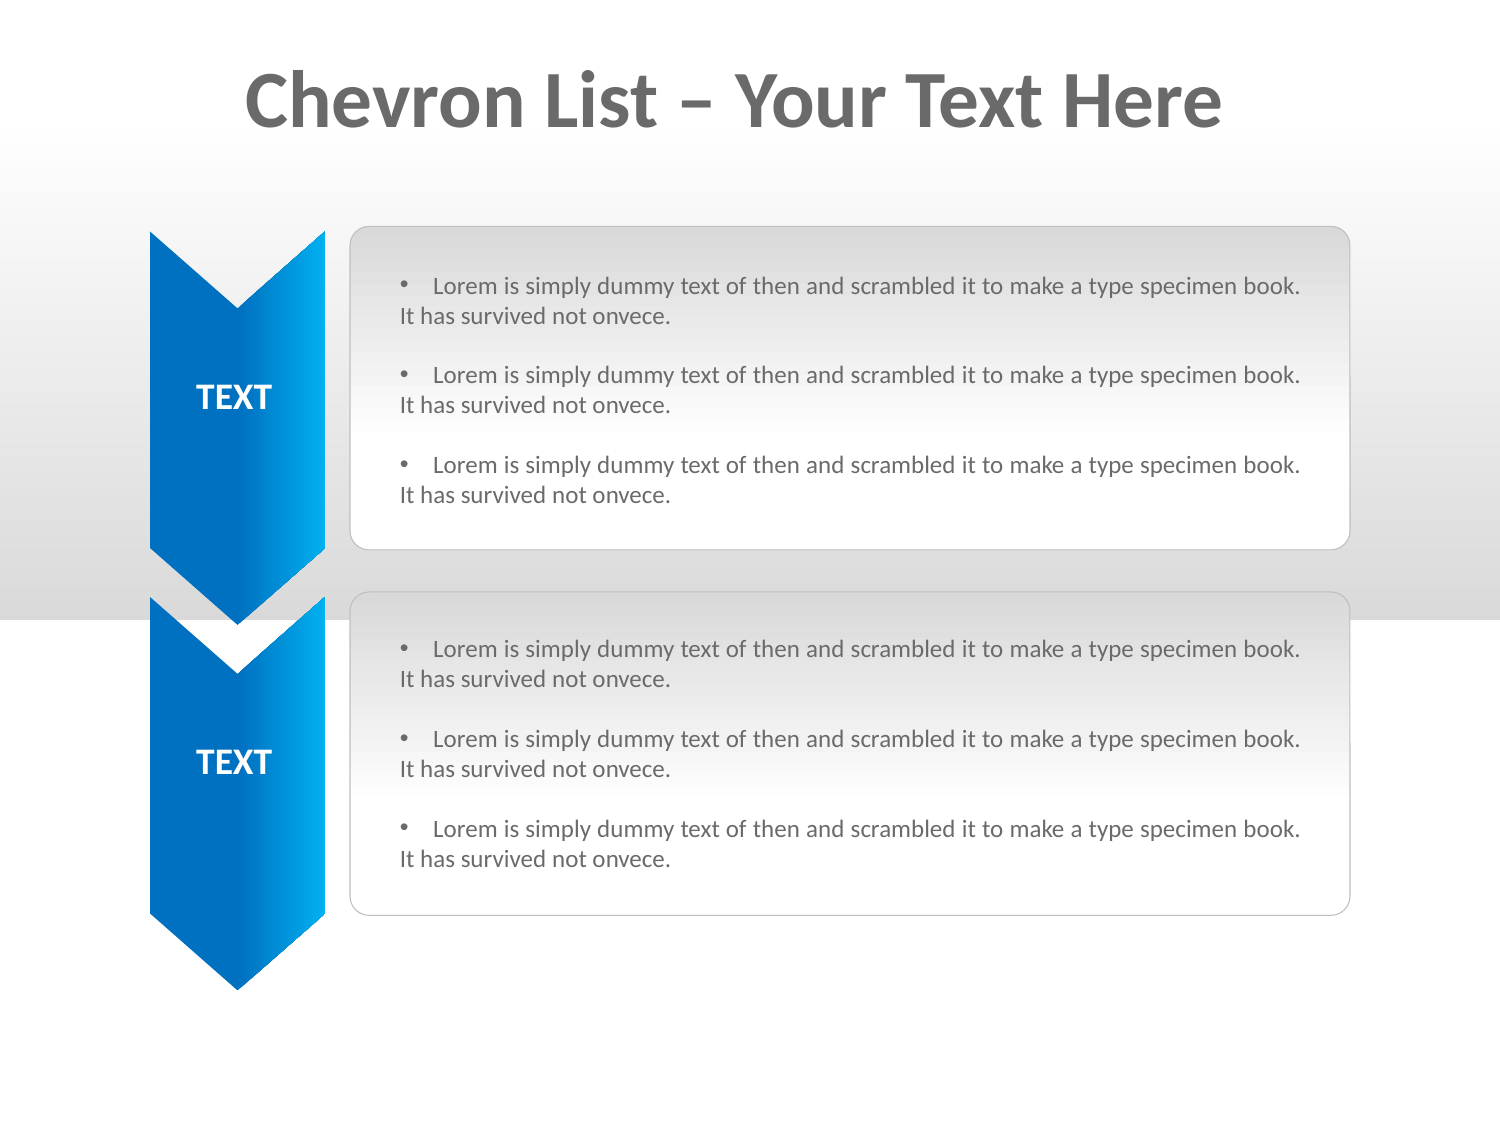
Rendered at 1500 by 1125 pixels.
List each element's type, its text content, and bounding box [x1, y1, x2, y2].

text_box Lorem is simply dummy text of then and scrambled it to make a type specimen book. It has survived not onvece. Lorem is simply dummy text of then and scrambled it to make a type specimen book. It has survived not onvece. Lorem is simply dummy text of then and scrambled it to make a type specimen book. It has survived not onvece. [385, 261, 1318, 517]
text_box TEXT [150, 364, 319, 425]
text_box Chevron List – Your Text Here [112, 44, 1375, 145]
text_box [0, 0, 1500, 622]
text_box [147, 229, 328, 627]
text_box [347, 224, 1353, 553]
text_box Lorem is simply dummy text of then and scrambled it to make a type specimen book. It has survived not onvece. Lorem is simply dummy text of then and scrambled it to make a type specimen book. It has survived not onvece. Lorem is simply dummy text of then and scrambled it to make a type specimen book. It has survived not onvece. [385, 625, 1318, 880]
text_box [147, 595, 328, 992]
text_box TEXT [150, 729, 319, 790]
text_box [347, 589, 1353, 918]
